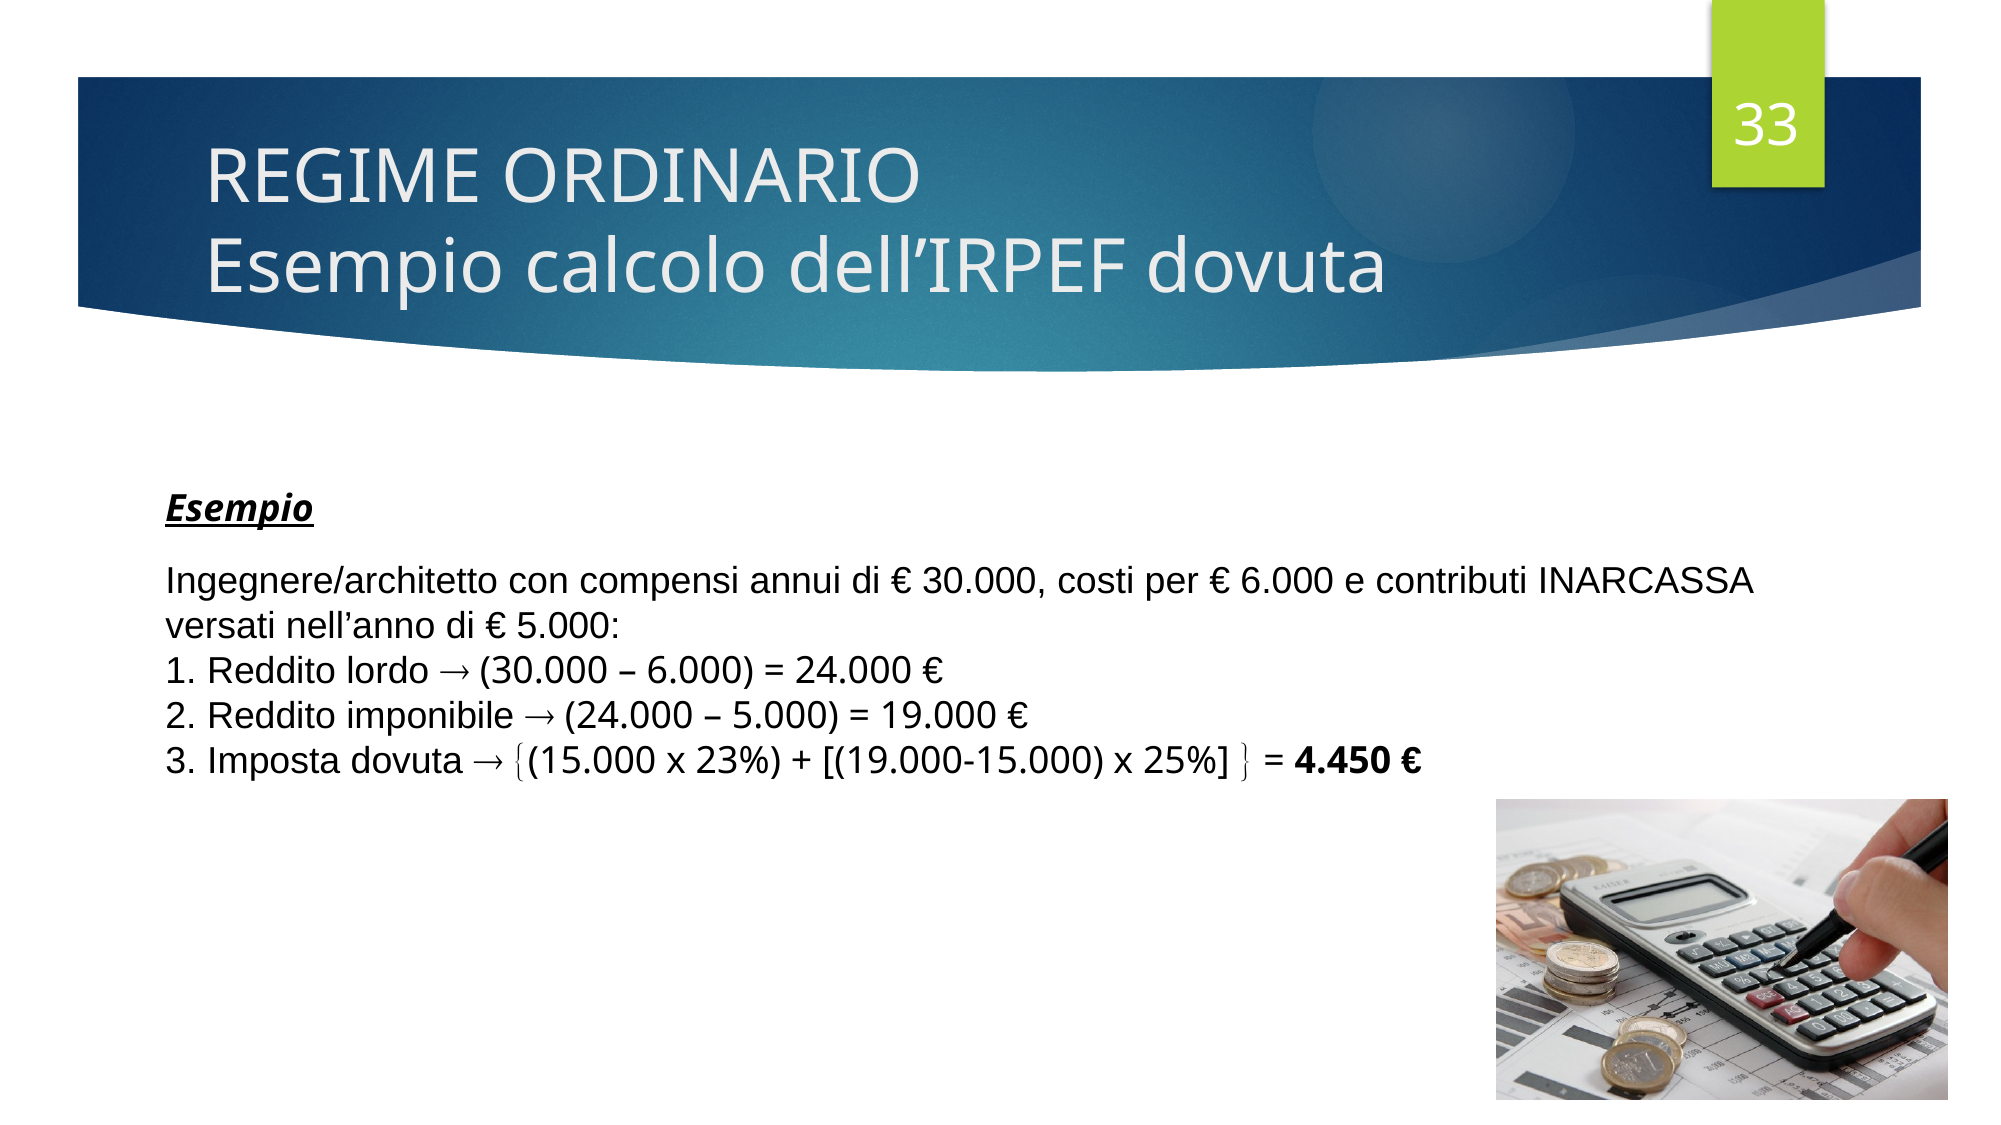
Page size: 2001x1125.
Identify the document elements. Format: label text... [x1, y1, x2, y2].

slide_number 33 [1698, 48, 1836, 175]
picture [1496, 799, 1948, 1101]
title REGIME ORDINARIO Esempio calcolo dell’IRPEF dovuta [189, 159, 1627, 276]
list Esempio Ingegnere/architetto con compensi annui di € 30.000, costi per € 6.000 e contributi INARCASSA versati nell’anno di € 5.000: 1. Reddito lordo ® (30.000 – 6.000) = 24.000 € 2. Reddito imponibile ® (24.000 – 5.000) = 19.000 € 3. Imposta dovuta ® {(15.000 x 23%) + [(19.000-15.000) x 25%] } = 4.450 € [150, 431, 1797, 992]
